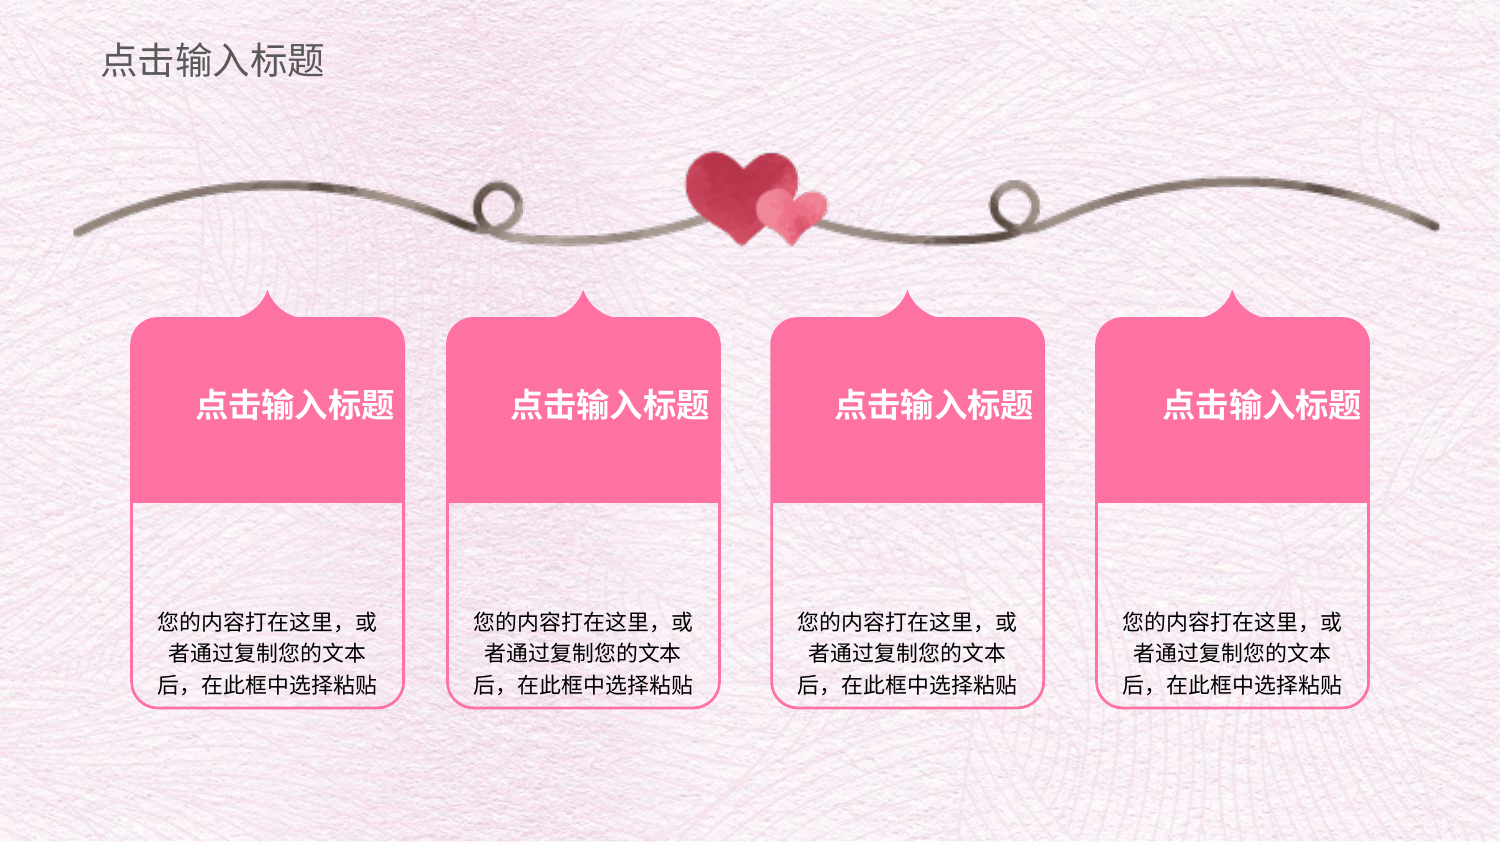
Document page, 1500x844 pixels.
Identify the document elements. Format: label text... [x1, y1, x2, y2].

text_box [769, 289, 1046, 710]
picture [0, 0, 1500, 844]
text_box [445, 289, 722, 710]
text_box 点击输入标题 [100, 28, 450, 91]
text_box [129, 289, 406, 710]
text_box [1094, 289, 1371, 710]
